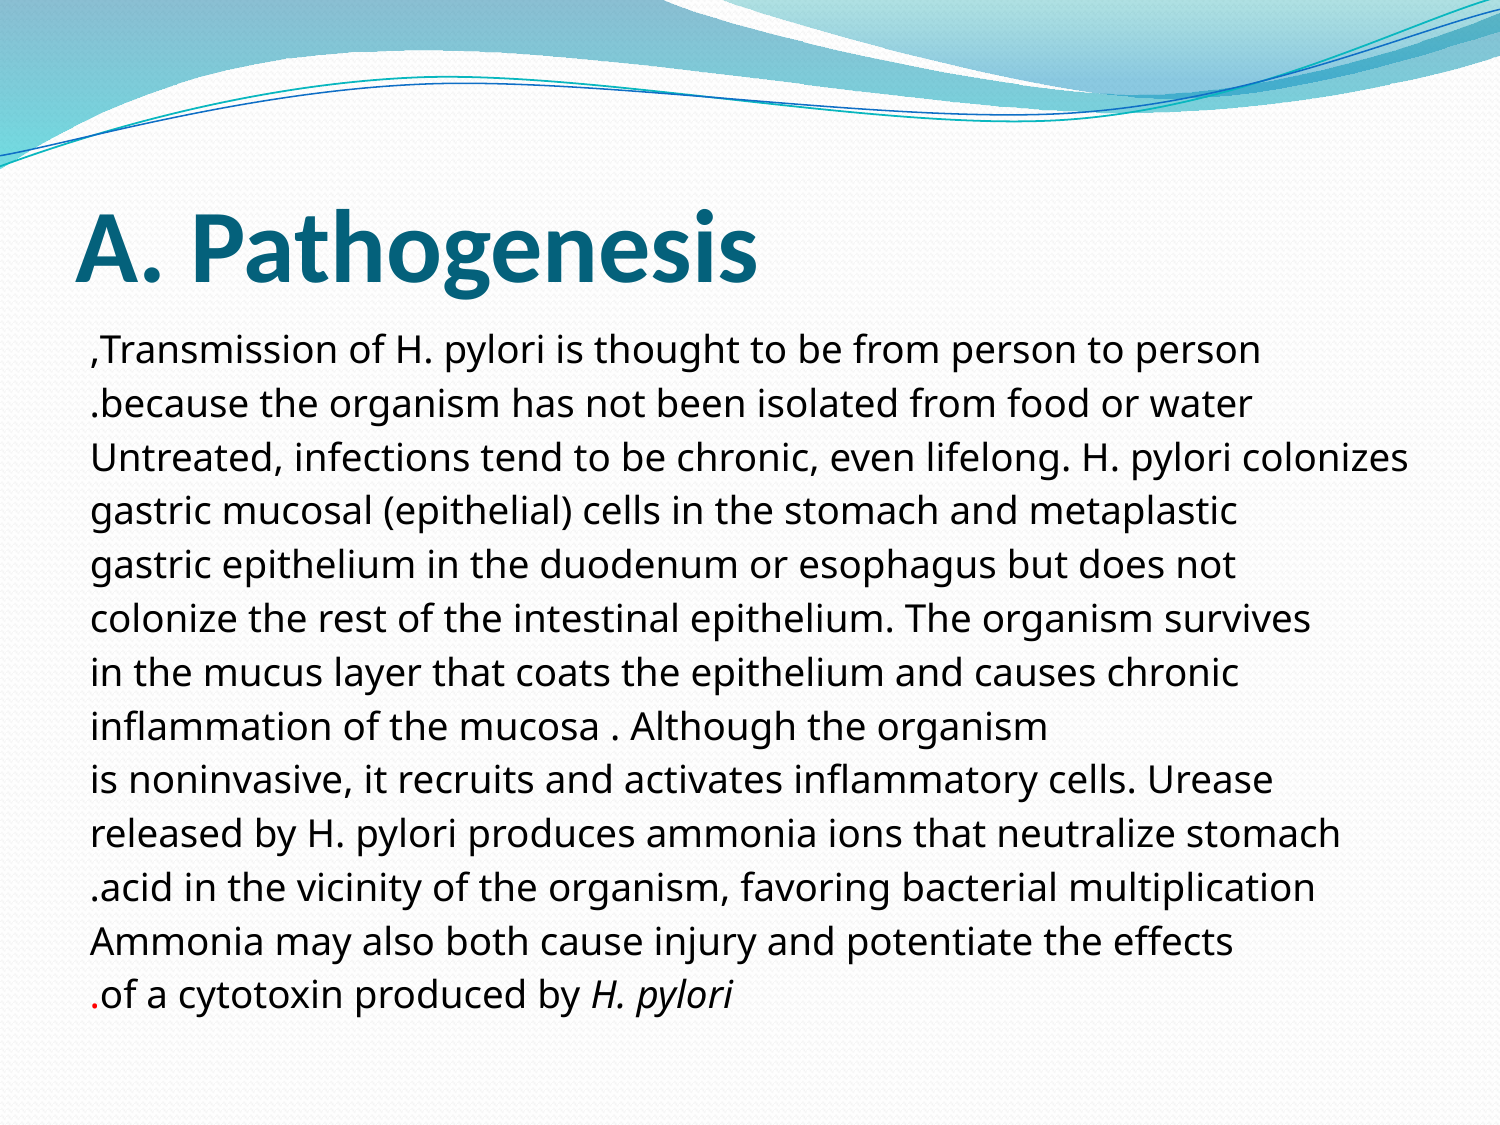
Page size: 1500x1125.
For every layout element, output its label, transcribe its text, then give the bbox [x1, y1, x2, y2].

list Transmission of H. pylori is thought to be from person to person, because the organism has not been isolated from food or water. Untreated, infections tend to be chronic, even lifelong. H. pylori colonizes gastric mucosal (epithelial) cells in the stomach and metaplastic gastric epithelium in the duodenum or esophagus but does not colonize the rest of the intestinal epithelium. The organism survives in the mucus layer that coats the epithelium and causes chronic inflammation of the mucosa . Although the organism is noninvasive, it recruits and activates inflammatory cells. Urease released by H. pylori produces ammonia ions that neutralize stomach acid in the vicinity of the organism, favoring bacterial multiplication. Ammonia may also both cause injury and potentiate the effects of a cytotoxin produced by H. pylori. [75, 317, 1425, 1038]
title A. Pathogenesis [75, 115, 1425, 303]
